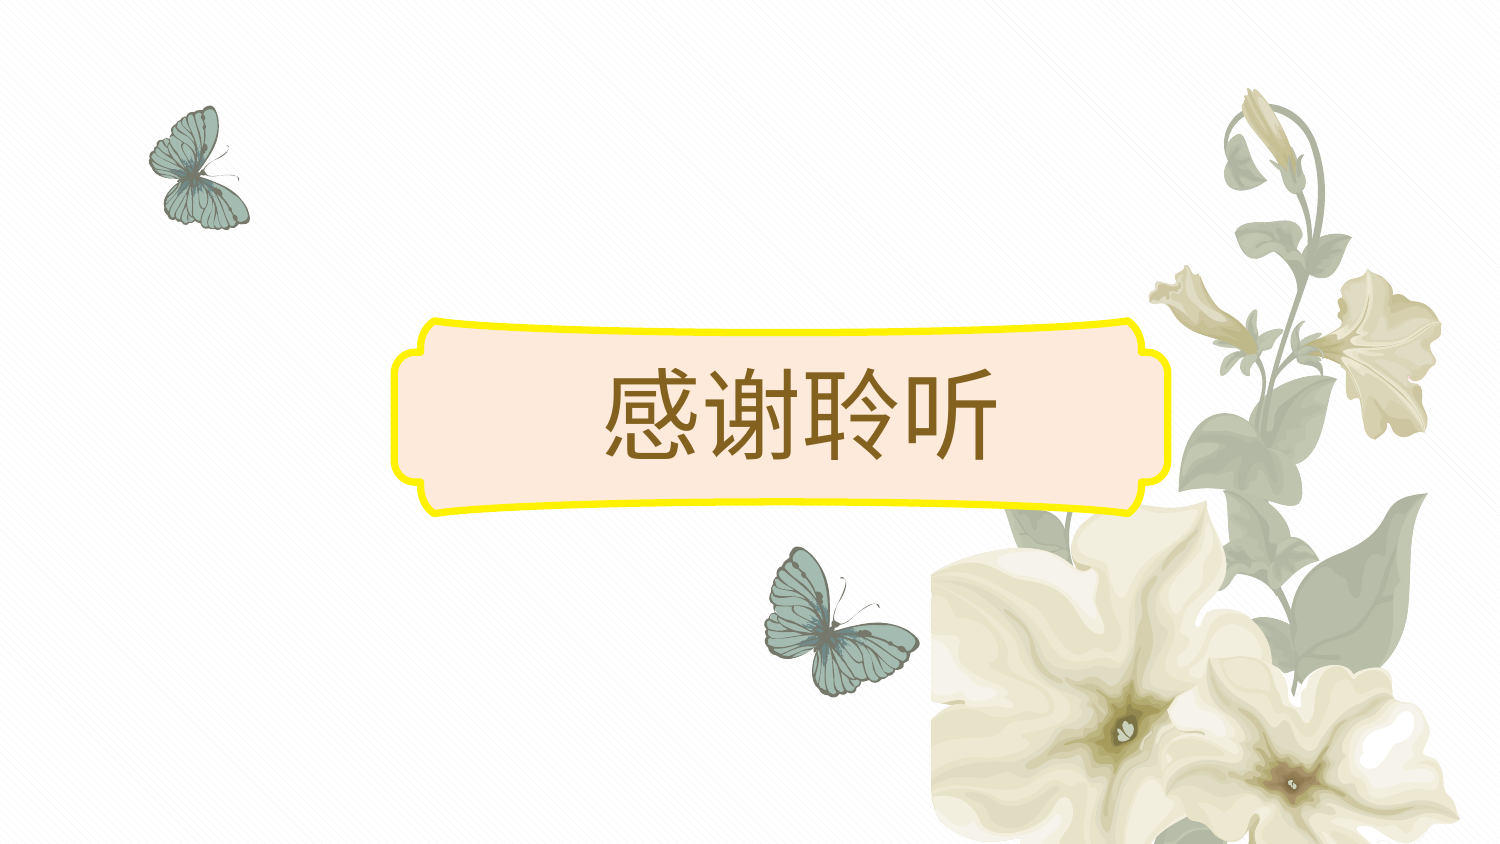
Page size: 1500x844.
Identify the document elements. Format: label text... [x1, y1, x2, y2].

text_box [394, 320, 924, 514]
text_box 感谢聆听 [586, 344, 924, 480]
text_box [753, 570, 916, 695]
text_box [929, 88, 1461, 844]
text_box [135, 129, 262, 226]
